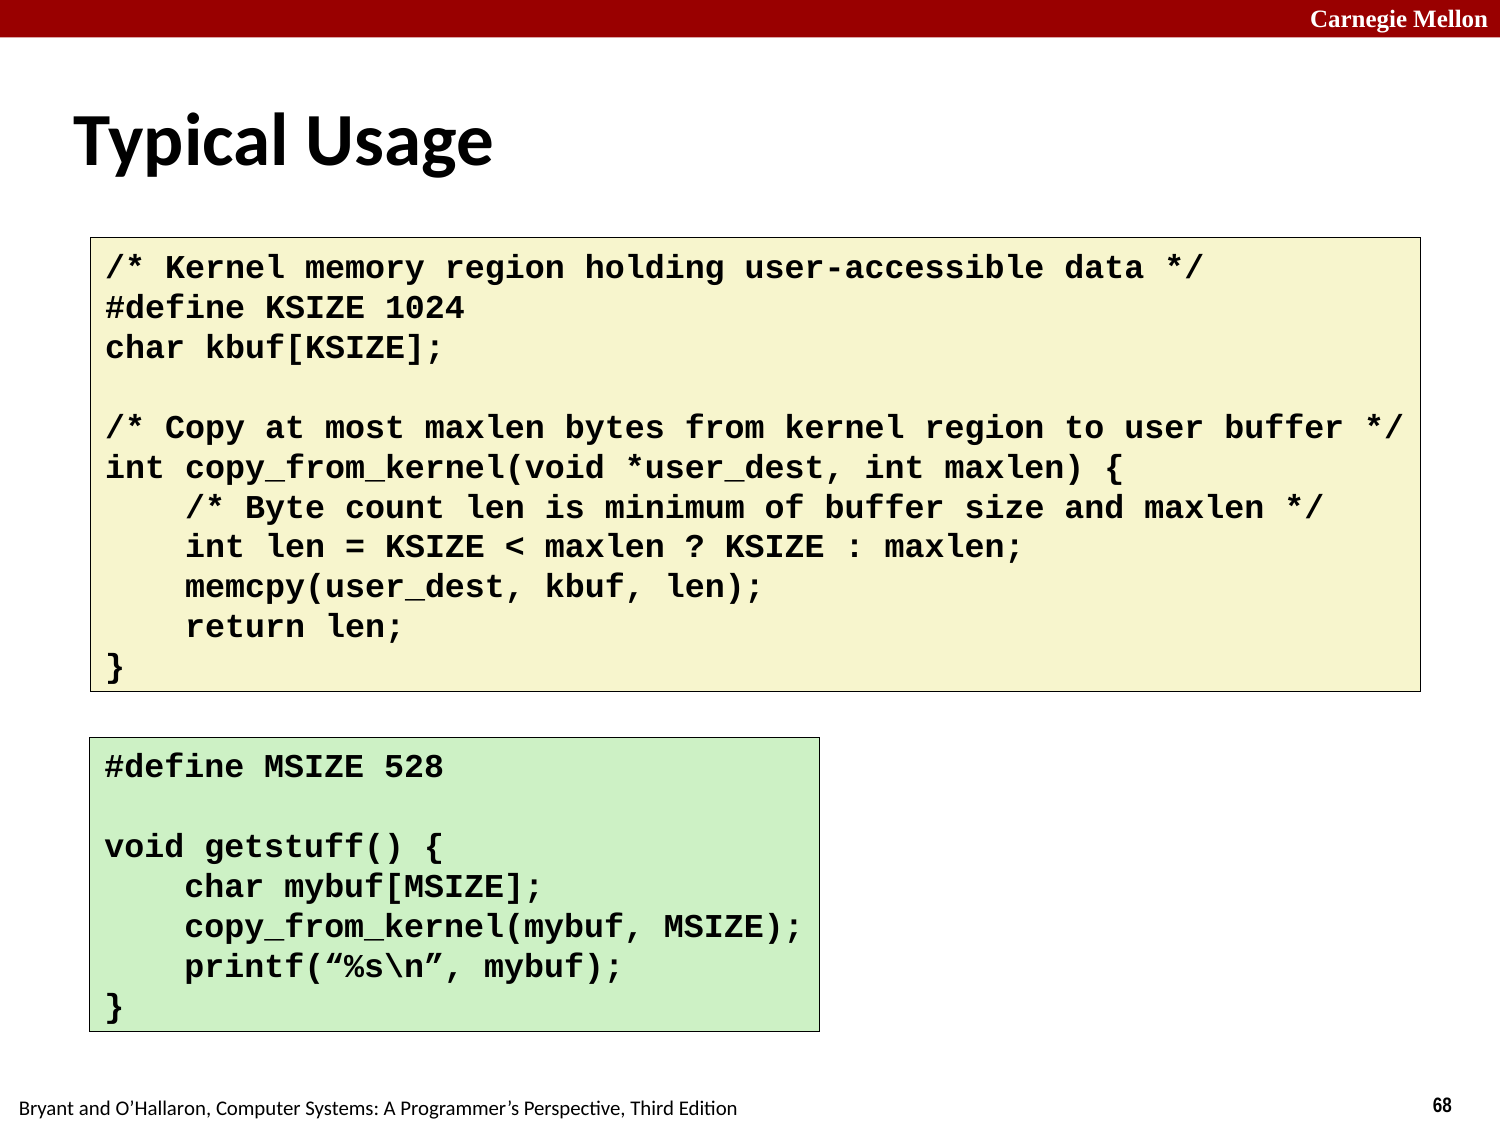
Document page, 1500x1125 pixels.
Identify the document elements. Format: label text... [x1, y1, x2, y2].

text_box /* Kernel memory region holding user-accessible data */ #define KSIZE 1024 char kbuf[KSIZE]; /* Copy at most maxlen bytes from kernel region to user buffer */ int copy_from_kernel(void *user_dest, int maxlen) { /* Byte count len is minimum of buffer size and maxlen */ int len = KSIZE < maxlen ? KSIZE : maxlen; memcpy(user_dest, kbuf, len); return len; } [90, 237, 1421, 692]
text_box #define MSIZE 528 void getstuff() { char mybuf[MSIZE]; copy_from_kernel(mybuf, MSIZE); printf(“%s\n”, mybuf); } [89, 737, 820, 1032]
title Typical Usage [58, 72, 1305, 199]
